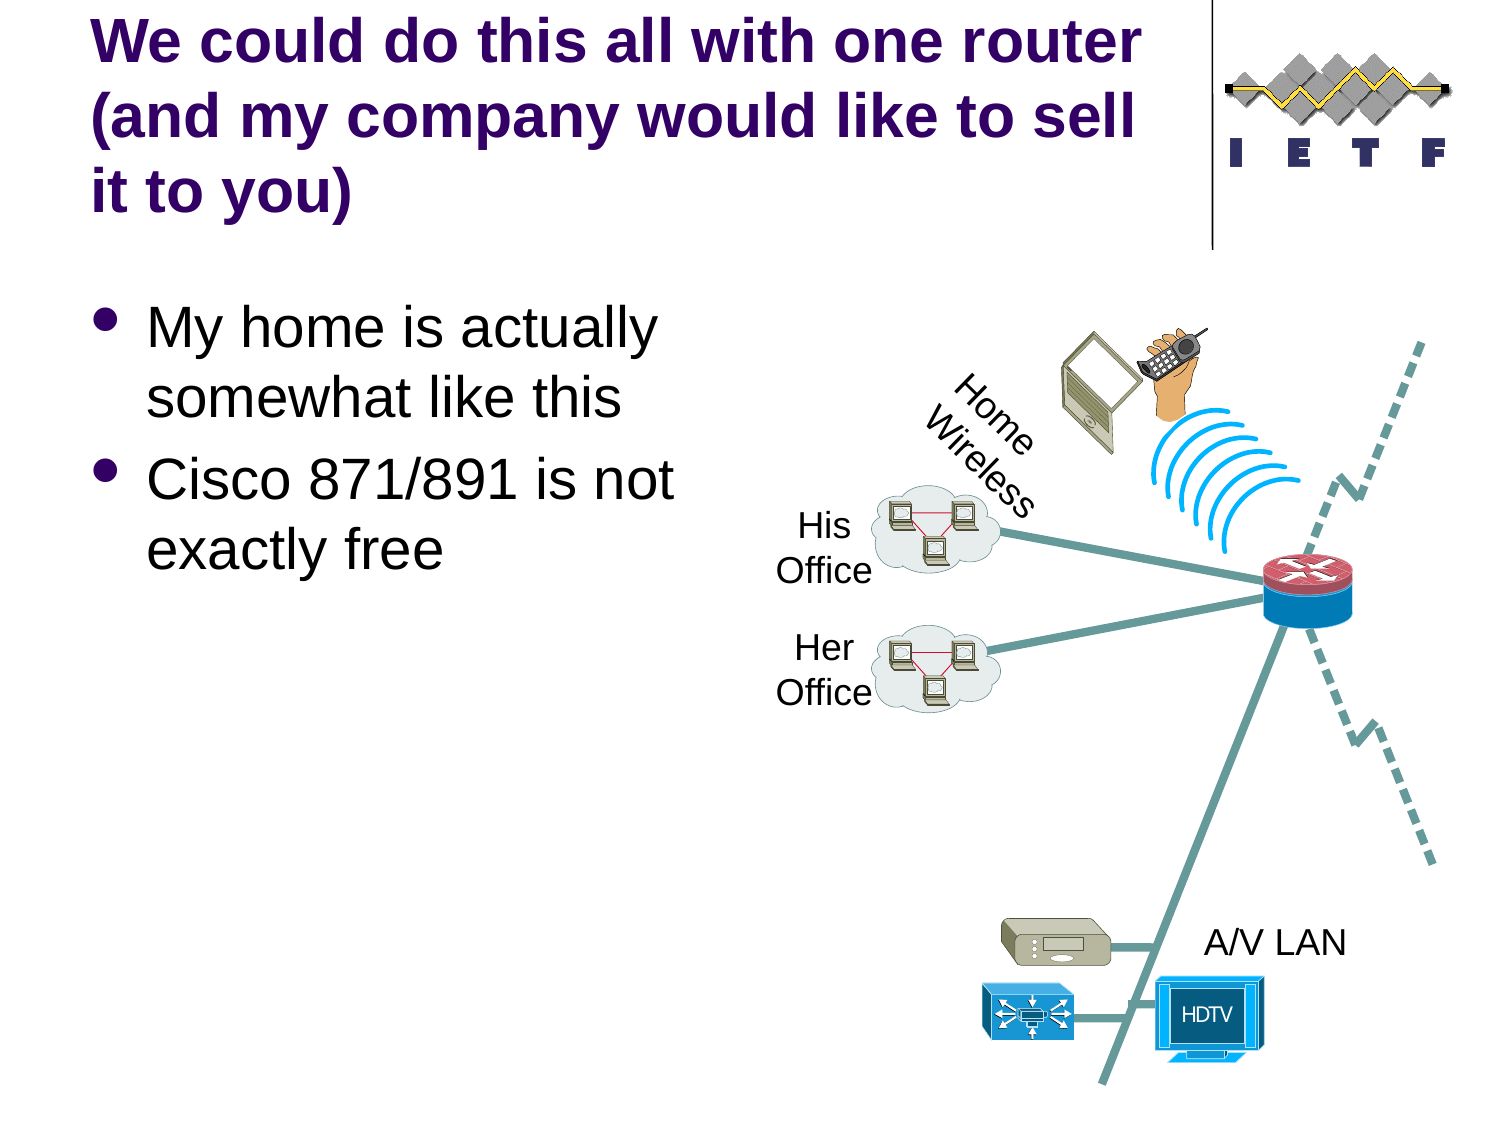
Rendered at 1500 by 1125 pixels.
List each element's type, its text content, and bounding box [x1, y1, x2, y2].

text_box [947, 301, 1299, 586]
picture [1154, 975, 1265, 1064]
text_box His Office [760, 493, 888, 599]
picture [1212, 37, 1463, 181]
text_box Her Office [760, 615, 888, 721]
title We could do this all with one router (and my company would like to sell it to you) [74, 19, 1201, 233]
text_box A/V LAN [1188, 910, 1363, 971]
picture [1262, 553, 1353, 630]
picture [870, 484, 947, 575]
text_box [1208, 712, 1500, 741]
list My home is actually somewhat like this Cisco 871/891 is not exactly free [74, 281, 738, 1006]
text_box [1303, 466, 1500, 495]
picture [870, 624, 1002, 715]
picture [981, 982, 1075, 1042]
picture [1000, 917, 1112, 966]
